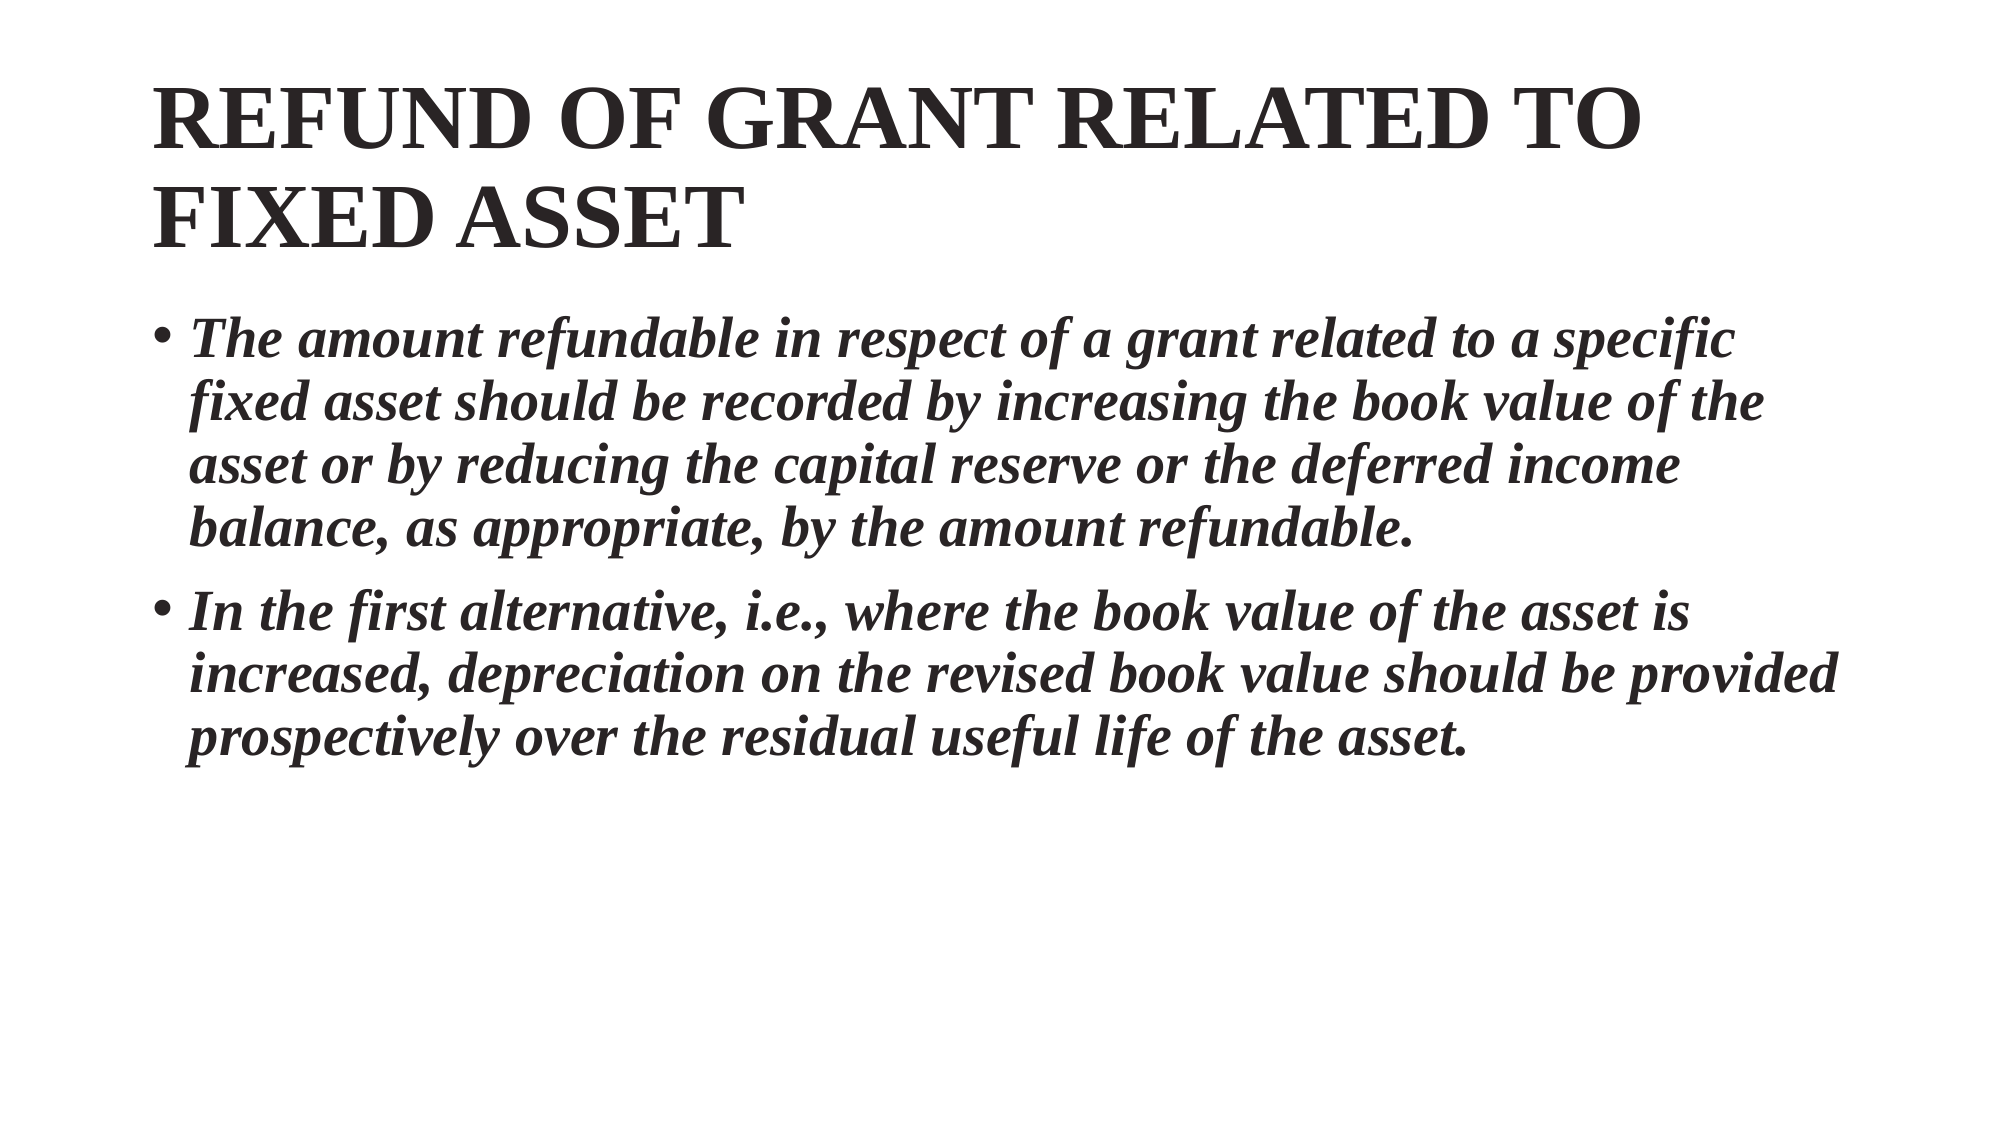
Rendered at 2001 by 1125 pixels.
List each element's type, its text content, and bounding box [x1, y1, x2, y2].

list The amount refundable in respect of a grant related to a specific fixed asset should be recorded by increasing the book value of the asset or by reducing the capital reserve or the deferred income balance, as appropriate, by the amount refundable. In the first alternative, i.e., where the book value of the asset is increased, depreciation on the revised book value should be provided prospectively over the residual useful life of the asset. [137, 299, 1863, 1014]
title REFUND OF GRANT RELATED TO FIXED ASSET [137, 59, 1863, 278]
